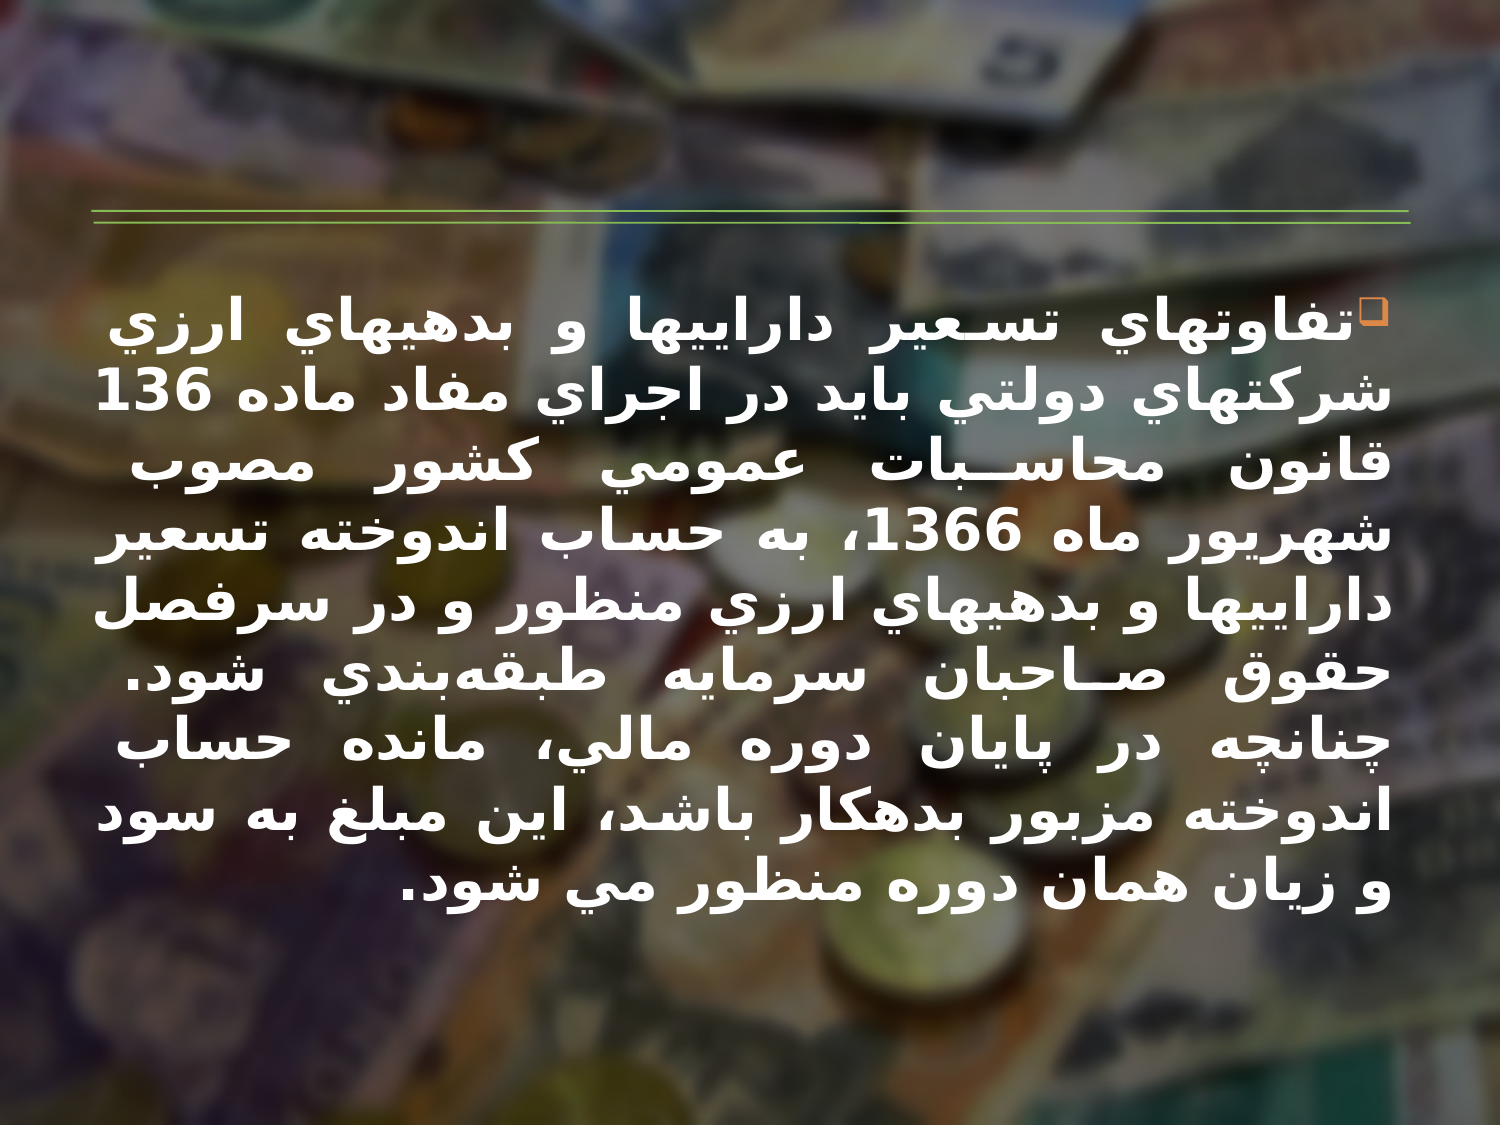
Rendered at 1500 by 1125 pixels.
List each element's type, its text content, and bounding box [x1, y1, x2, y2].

list تفاوتهاي‌ تسعير داراييها و بدهيهاي‌ ارزي‌ شركتهاي‌ دولتي‌ بايد در اجراي‌ مفاد ماده‌ 136 قانون‌ محاسبات‌ عمومي‌ كشور مصوب‌ شهريور ماه‌ 1366، به‌ حساب‌ اندوخته‌ تسعير داراييها و بدهيهاي‌ ارزي‌ منظور و در سرفصل‌ حقوق‌ صاحبان‌ سرمايه‌ طبقه‌بندي‌ شود. چنانچه‌ در پايان‌ دوره‌ مالي‌، مانده‌ حساب‌ اندوخته‌ مزبور بدهكار باشد، اين‌ مبلغ‌ به‌ سود و زيان‌ همان‌ دوره‌ منظور مي‌ شود. [75, 46, 1425, 986]
picture [0, 0, 1500, 1125]
